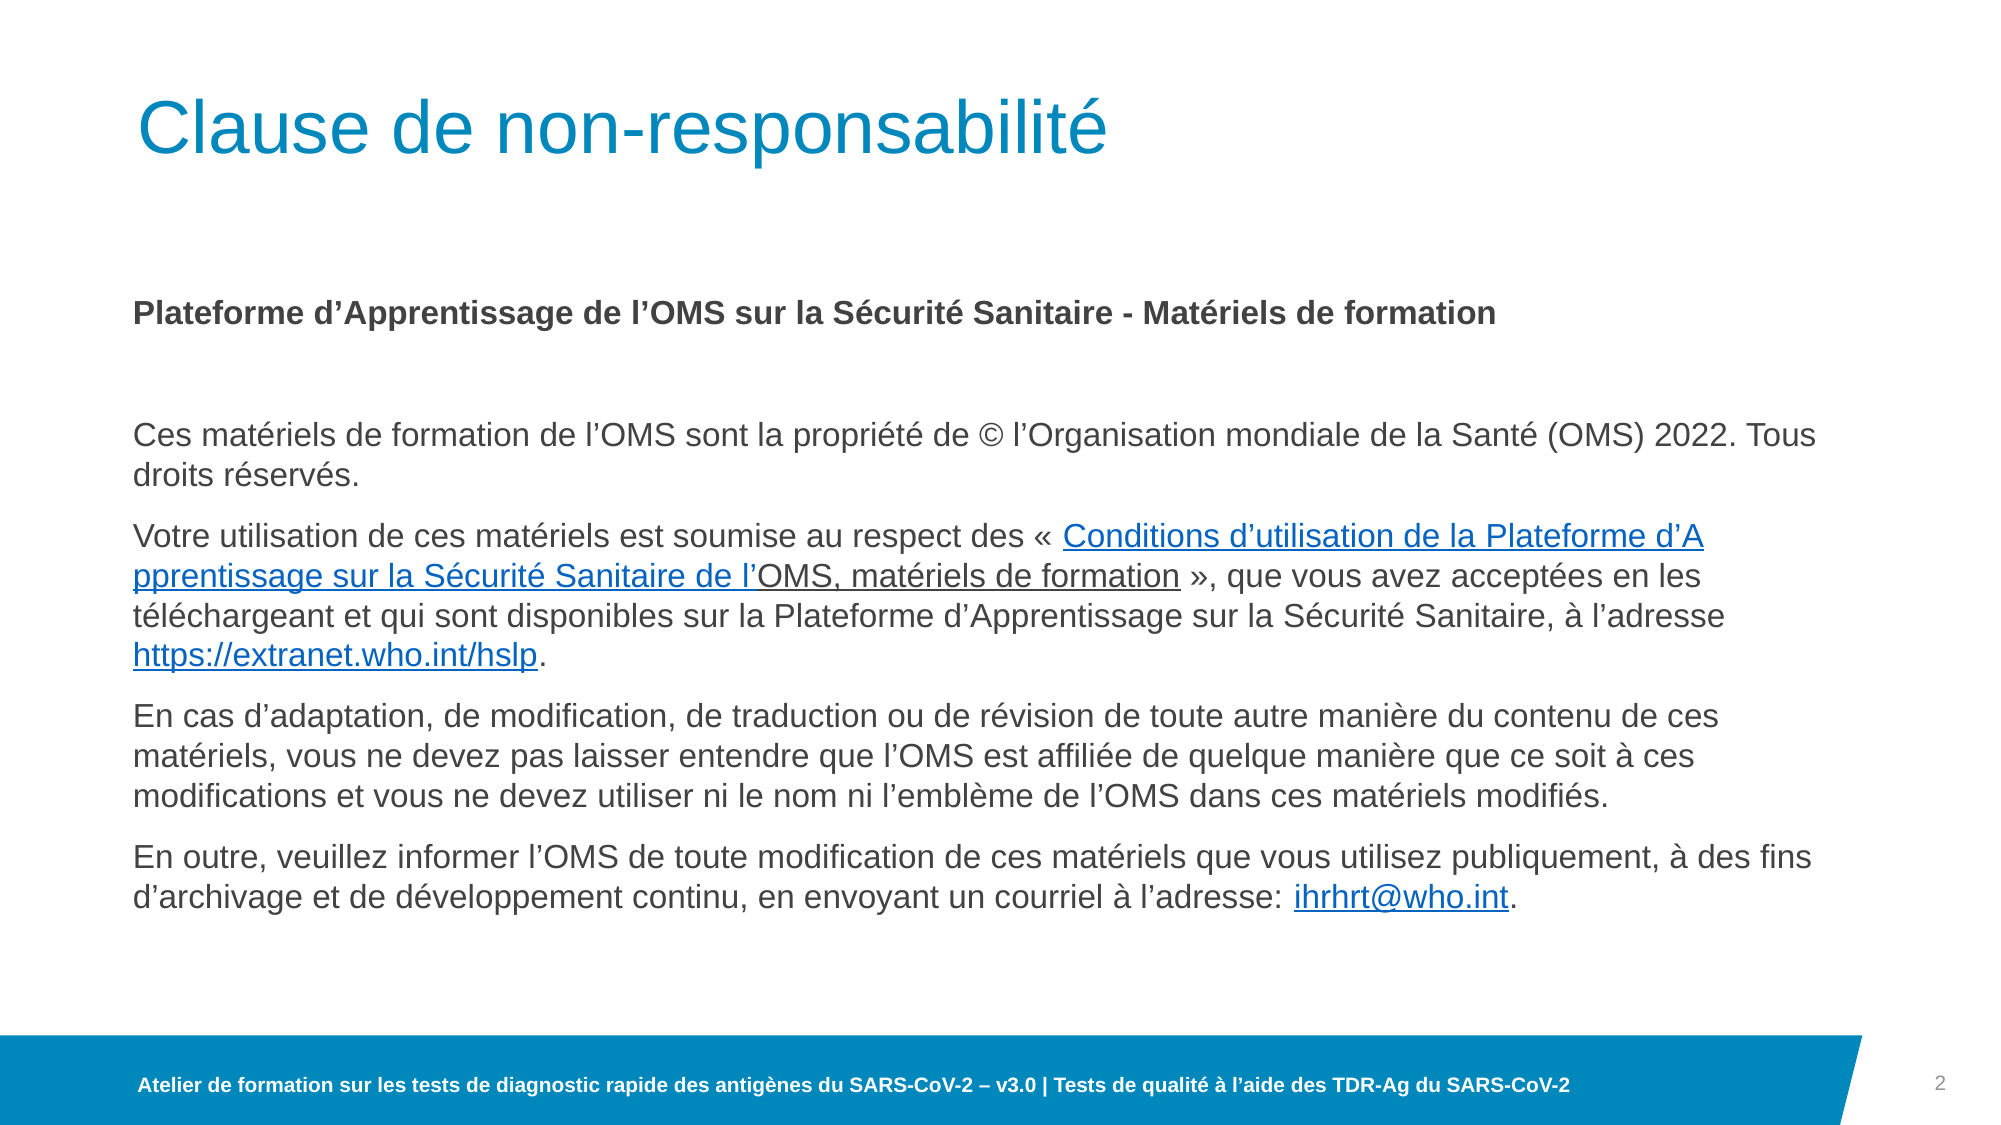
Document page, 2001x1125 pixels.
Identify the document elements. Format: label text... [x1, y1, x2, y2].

slide_number 2 [1862, 1035, 1947, 1125]
footer Atelier de formation sur les tests de diagnostic rapide des antigènes du SARS-CoV-2 – v3.0 | Tests de qualité à l’aide des TDR-Ag du SARS-CoV-2 [137, 1042, 1734, 1125]
list Plateforme d’Apprentissage de l’OMS sur la Sécurité Sanitaire - Matériels de formation Ces matériels de formation de l’OMS sont la propriété de © l’Organisation mondiale de la Santé (OMS) 2022. Tous droits réservés. Votre utilisation de ces matériels est soumise au respect des « Conditions d’utilisation de la Plateforme d’Apprentissage sur la Sécurité Sanitaire de l’OMS, matériels de formation », que vous avez acceptées en les téléchargeant et qui sont disponibles sur la Plateforme d’Apprentissage sur la Sécurité Sanitaire, à l’adresse https://extranet.who.int/hslp. En cas d’adaptation, de modification, de traduction ou de révision de toute autre manière du contenu de ces matériels, vous ne devez pas laisser entendre que l’OMS est affiliée de quelque manière que ce soit à ces modifications et vous ne devez utiliser ni le nom ni l’emblème de l’OMS dans ces matériels modifiés. En outre, veuillez informer l’OMS de toute modification de ces matériels que vous utilisez publiquement, à des fins d’archivage et de développement continu, en envoyant un courriel à l’adresse: ihrhrt@who.int. [117, 284, 1843, 1013]
title Clause de non-responsabilité [137, 59, 1863, 170]
